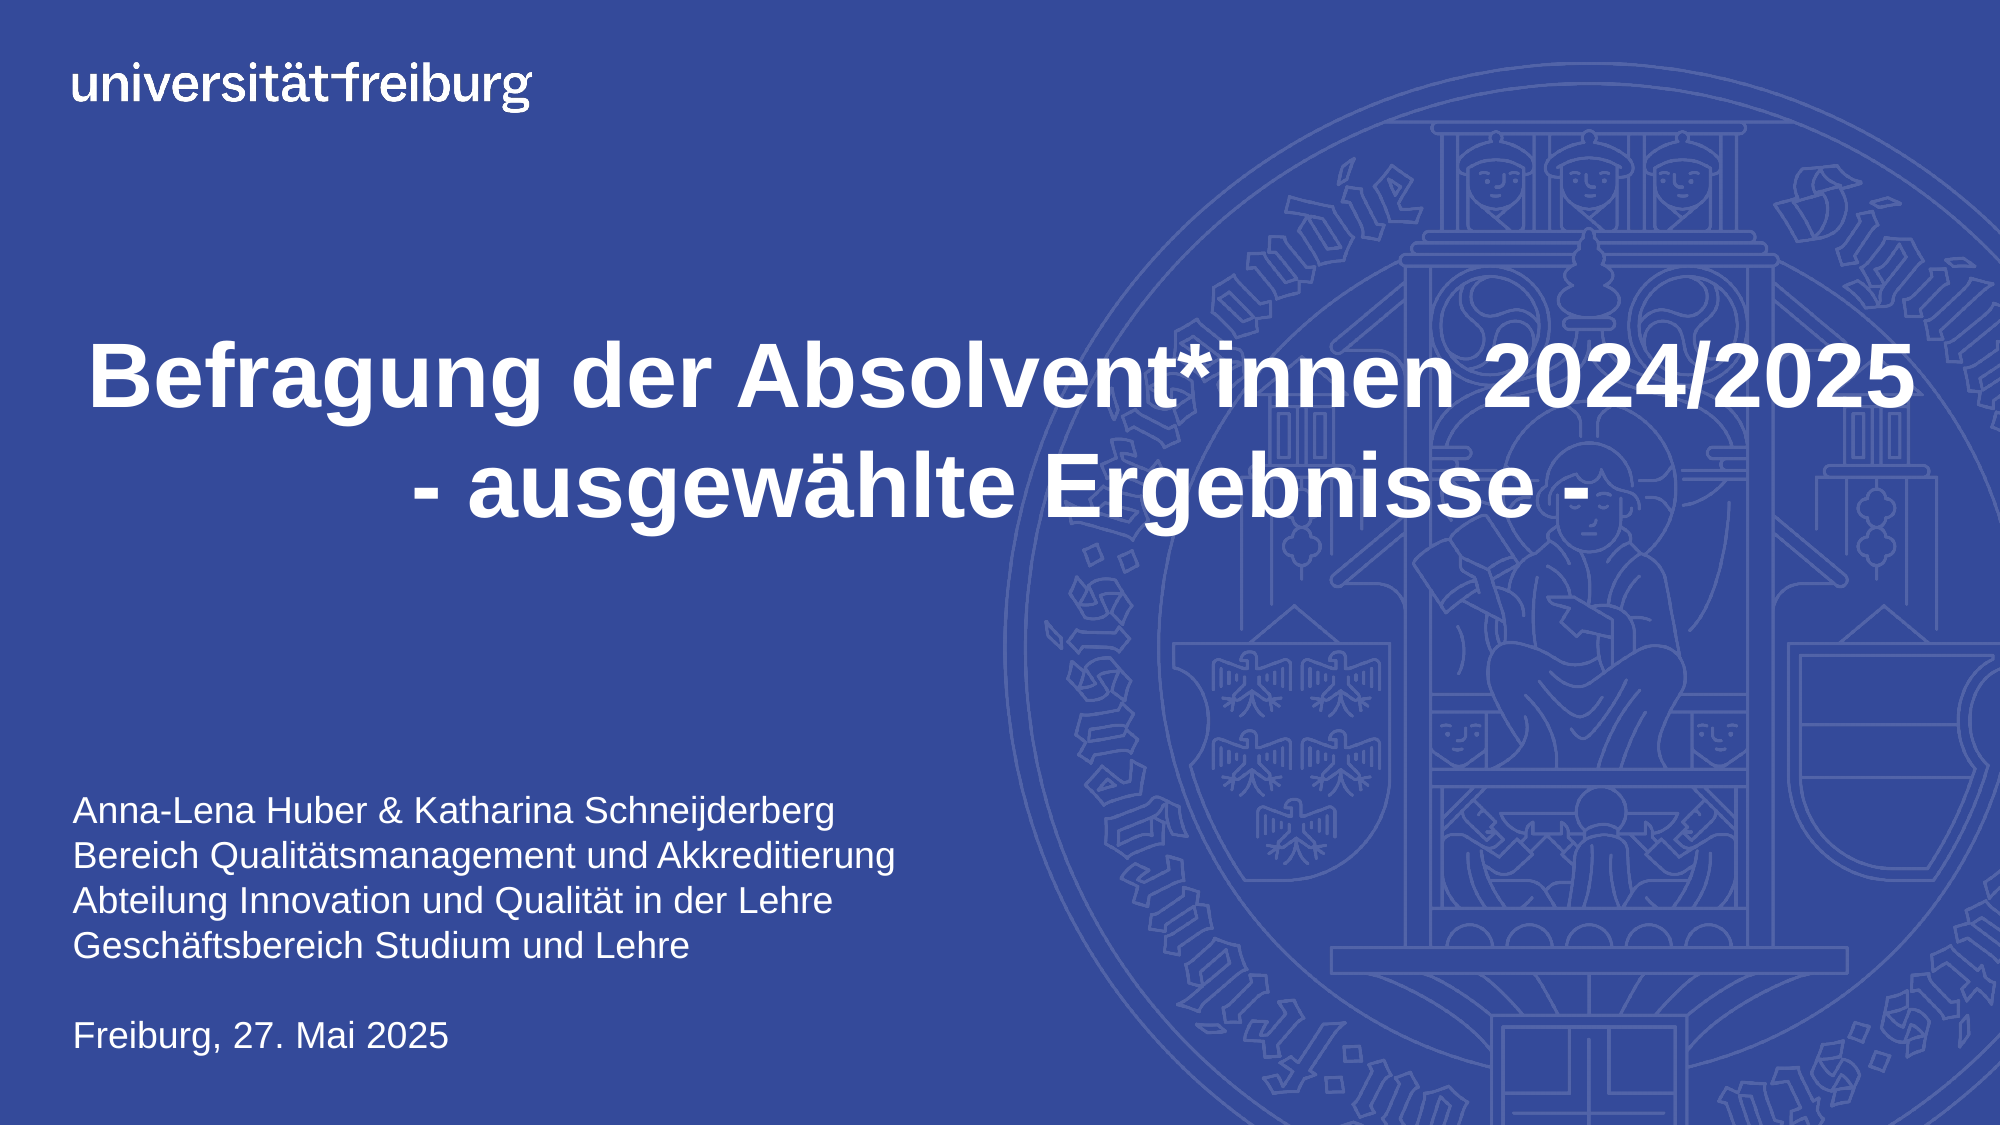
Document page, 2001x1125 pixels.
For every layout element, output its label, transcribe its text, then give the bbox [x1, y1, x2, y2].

list Anna-Lena Huber & Katharina Schneijderberg Bereich Qualitätsmanagement und Akkreditierung Abteilung Innovation und Qualität in der Lehre Geschäftsbereich Studium und Lehre Freiburg, 27. Mai 2025 [72, 760, 1806, 1056]
picture [72, 61, 534, 113]
title Befragung der Absolvent*innen 2024/2025 - ausgewählte Ergebnisse - [72, 206, 1933, 558]
picture [1003, 62, 2000, 1125]
